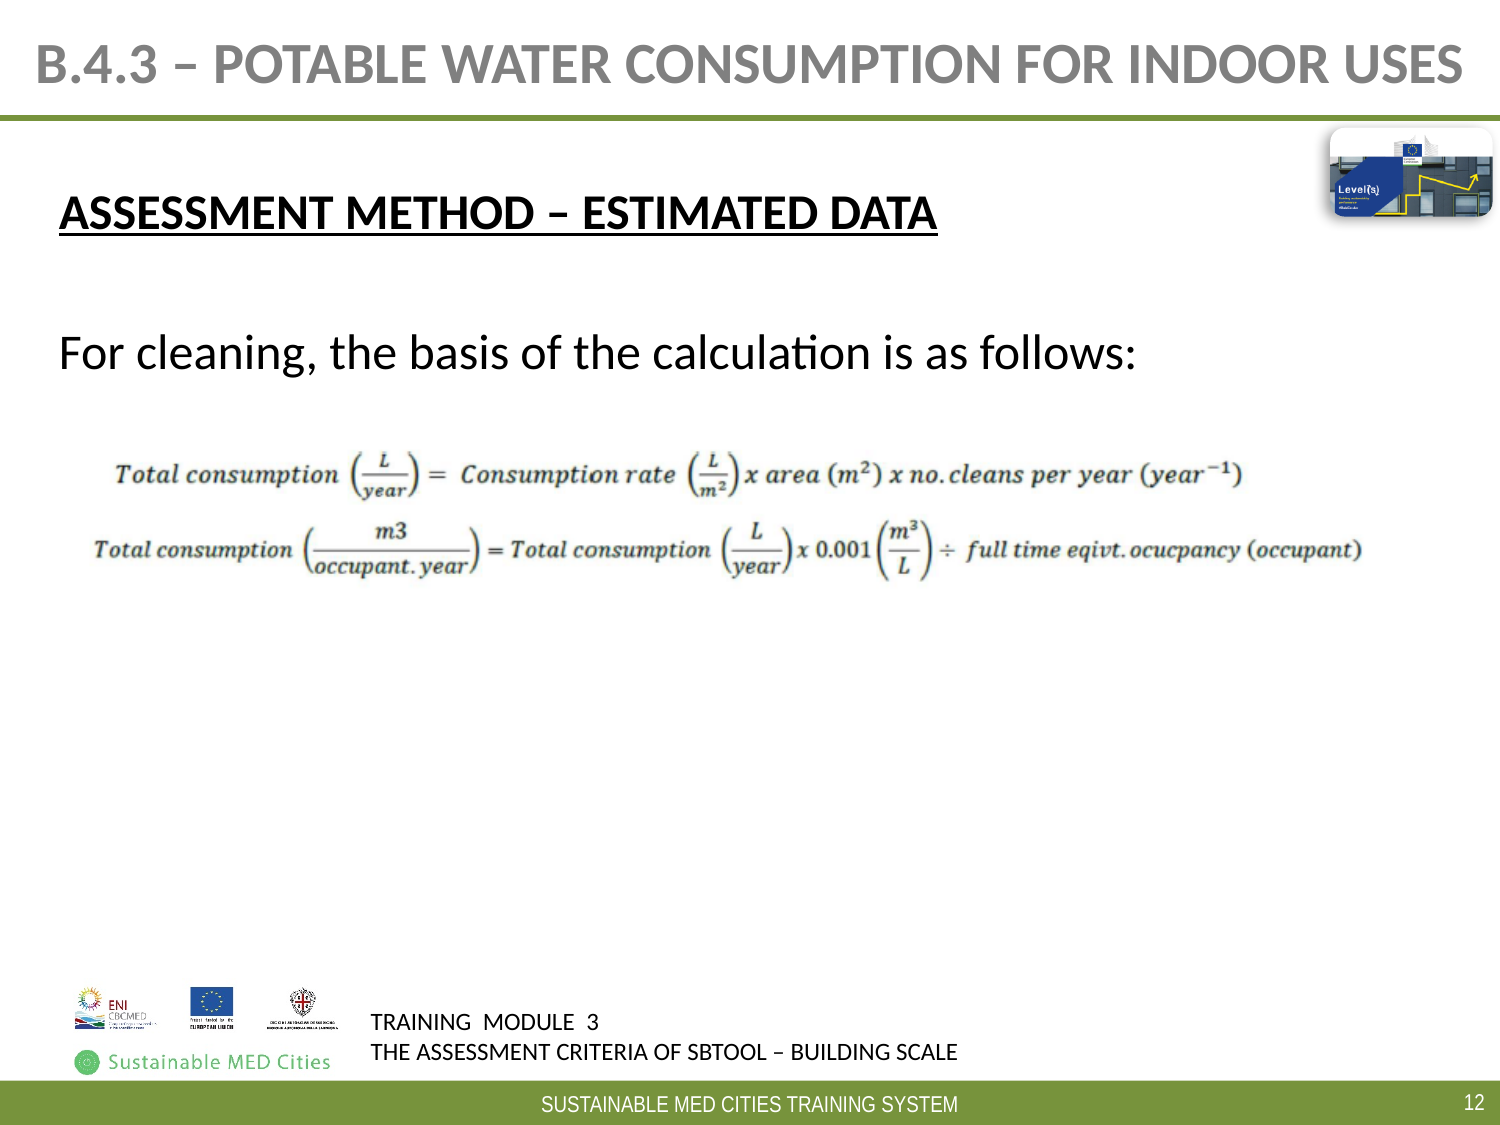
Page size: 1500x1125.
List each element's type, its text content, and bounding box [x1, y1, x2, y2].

picture [62, 978, 356, 1080]
title B.4.3 – POTABLE WATER CONSUMPTION FOR INDOOR USES [0, 0, 1500, 121]
picture [43, 439, 1382, 618]
slide_number 12 [1149, 1076, 1500, 1125]
list ASSESSMENT METHOD – ESTIMATED DATA For cleaning, the basis of the calculation is as follows: [43, 172, 1461, 928]
picture [1329, 127, 1493, 217]
